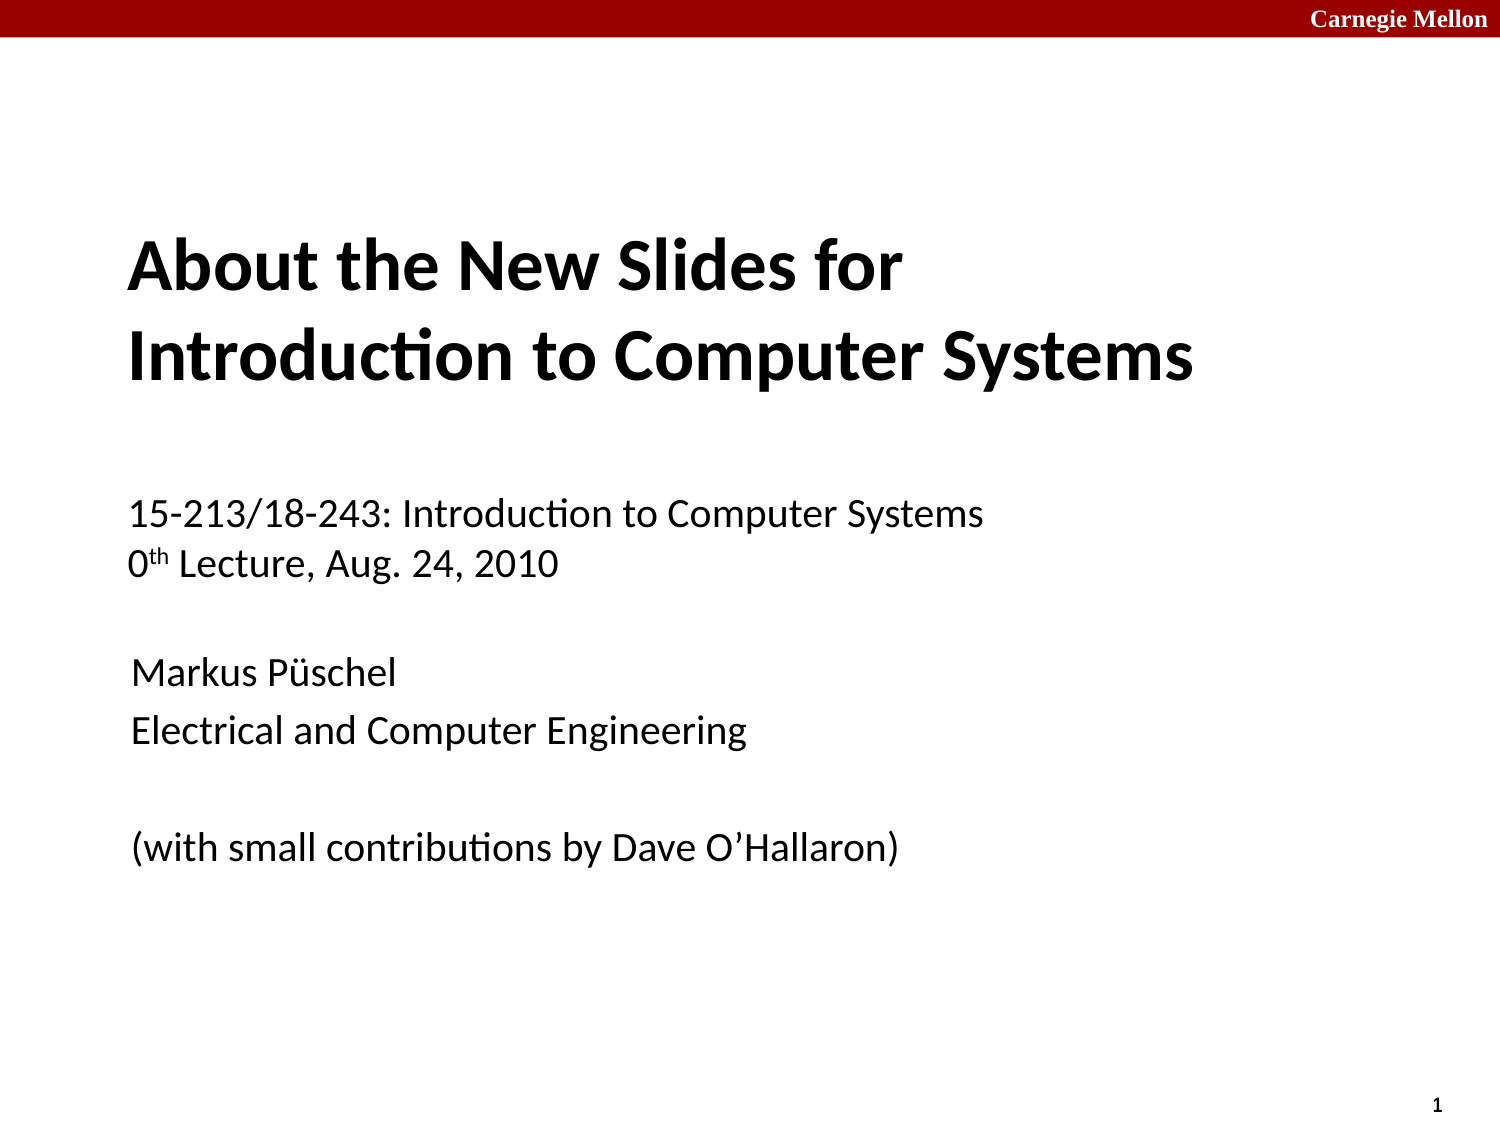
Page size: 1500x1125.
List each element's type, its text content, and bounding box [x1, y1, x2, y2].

title About the New Slides for Introduction to Computer Systems 15-213/18-243: Introduction to Computer Systems 0th Lecture, Aug. 24, 2010 [112, 279, 1388, 522]
subtitle Markus Püschel Electrical and Computer Engineering (with small contributions by Dave O’Hallaron) [115, 637, 1376, 926]
